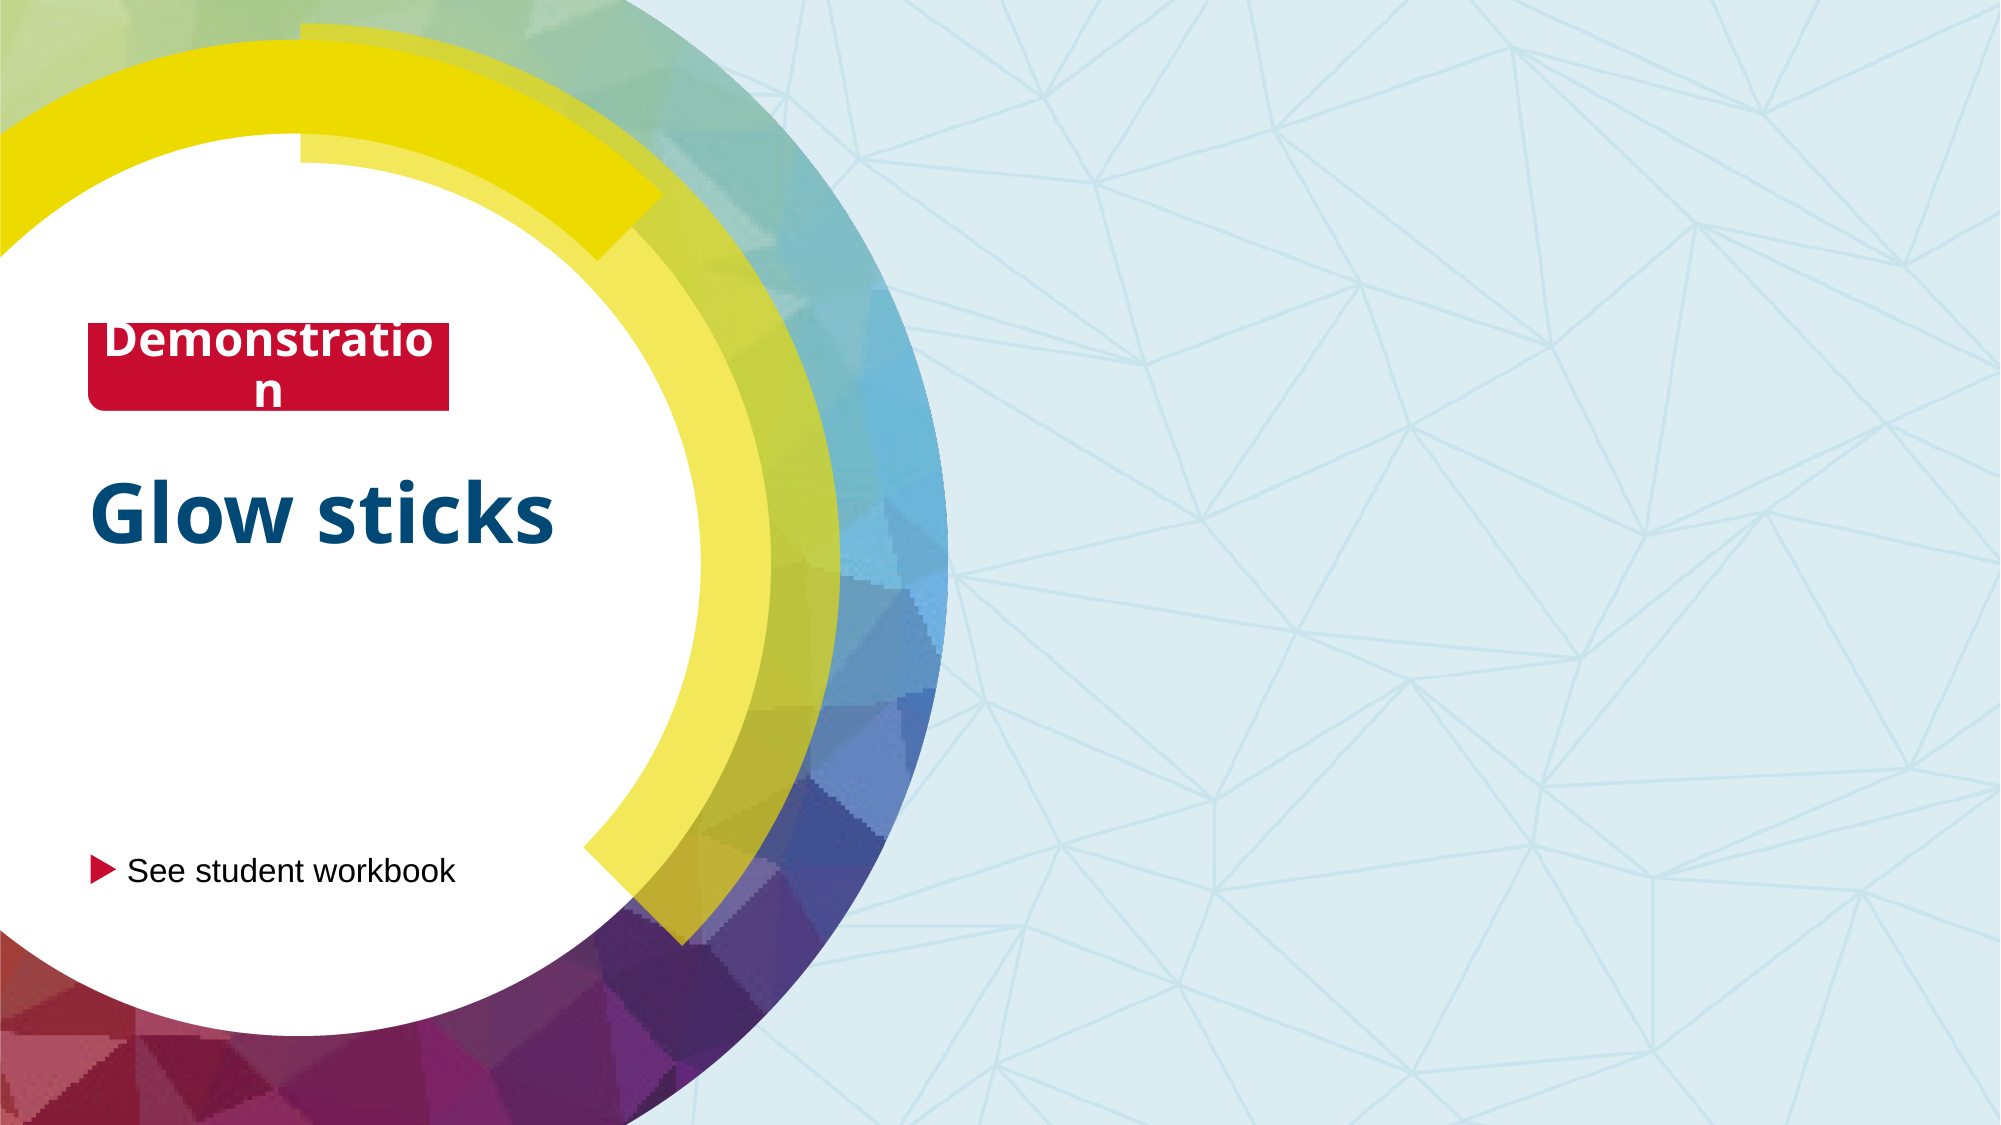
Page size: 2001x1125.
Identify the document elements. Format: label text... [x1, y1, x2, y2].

title Glow sticks [88, 471, 680, 619]
picture [0, 0, 2001, 1125]
list See student workbook [126, 802, 680, 890]
list Demonstration [88, 323, 449, 410]
